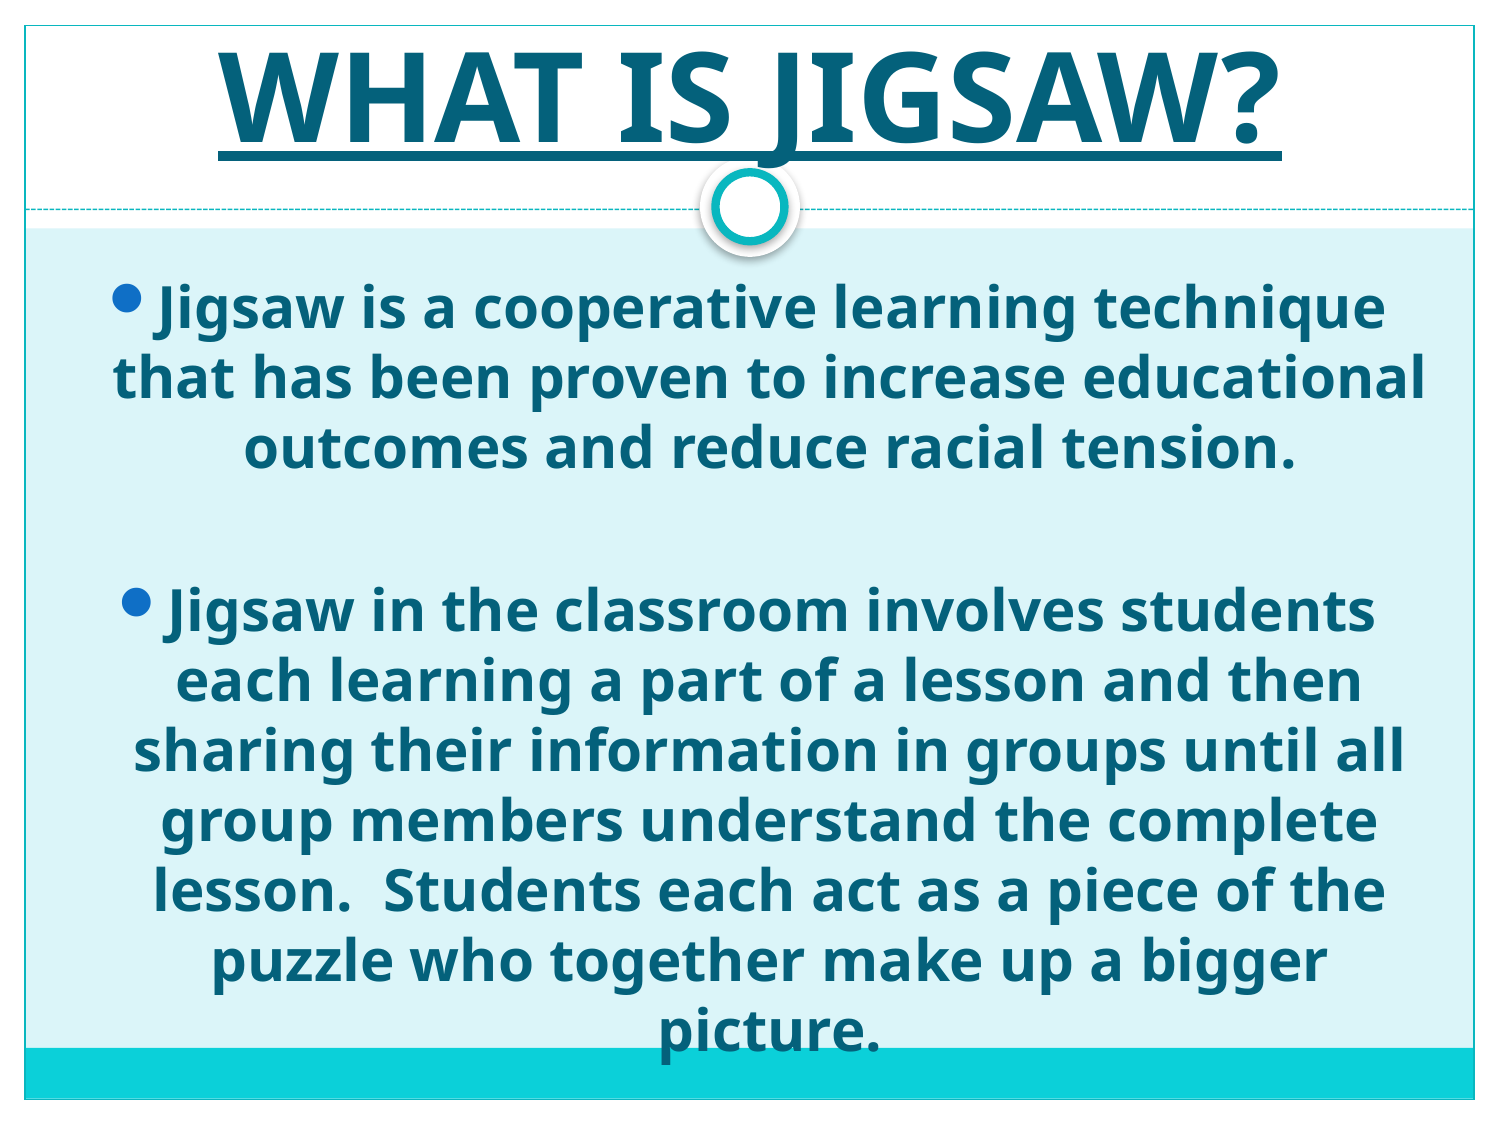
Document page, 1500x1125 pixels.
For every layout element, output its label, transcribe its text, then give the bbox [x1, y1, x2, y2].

title WHAT IS JIGSAW? [50, 50, 1450, 175]
list Jigsaw is a cooperative learning technique that has been proven to increase educational outcomes and reduce racial tension. Jigsaw in the classroom involves students each learning a part of a lesson and then sharing their information in groups until all group members understand the complete lesson. Students each act as a piece of the puzzle who together make up a bigger picture. [50, 262, 1445, 1050]
